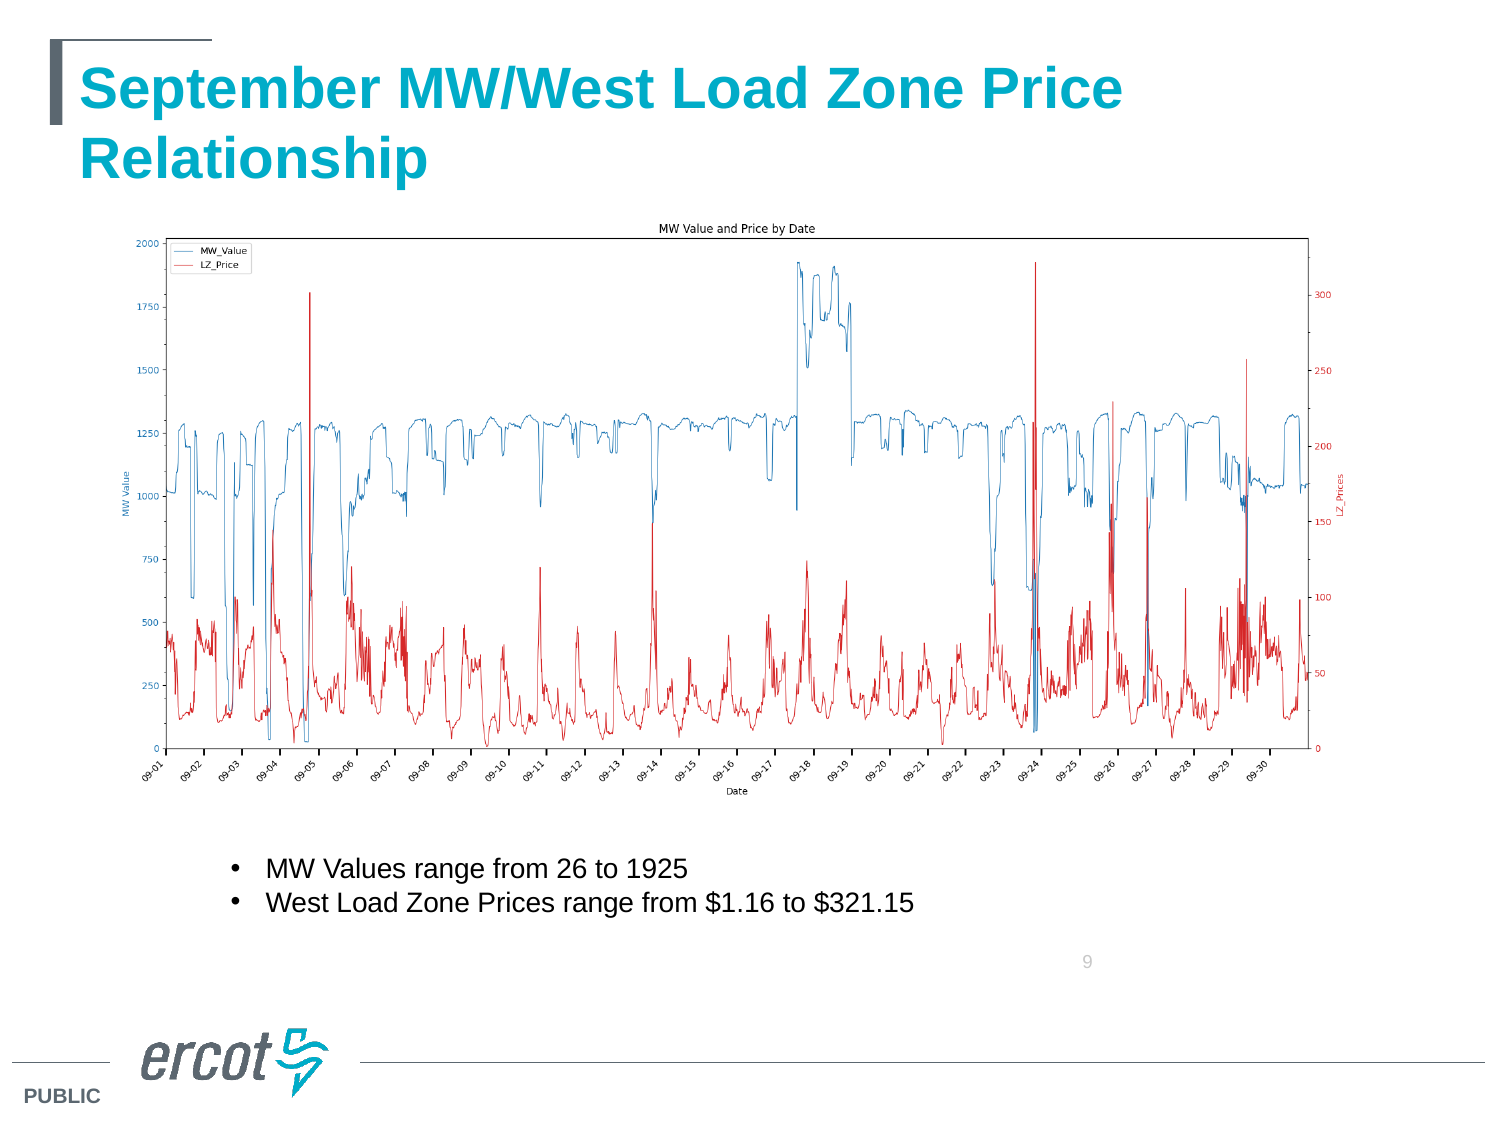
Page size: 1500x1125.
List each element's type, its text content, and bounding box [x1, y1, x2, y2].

picture [137, 1024, 332, 1100]
slide_number 9 [1059, 947, 1116, 974]
title September MW/West Load Zone Price Relationship [64, 42, 1453, 117]
text_box MW Values range from 26 to 1925 West Load Zone Prices range from $1.16 to $321.15 [215, 850, 1285, 926]
picture [93, 198, 1372, 843]
